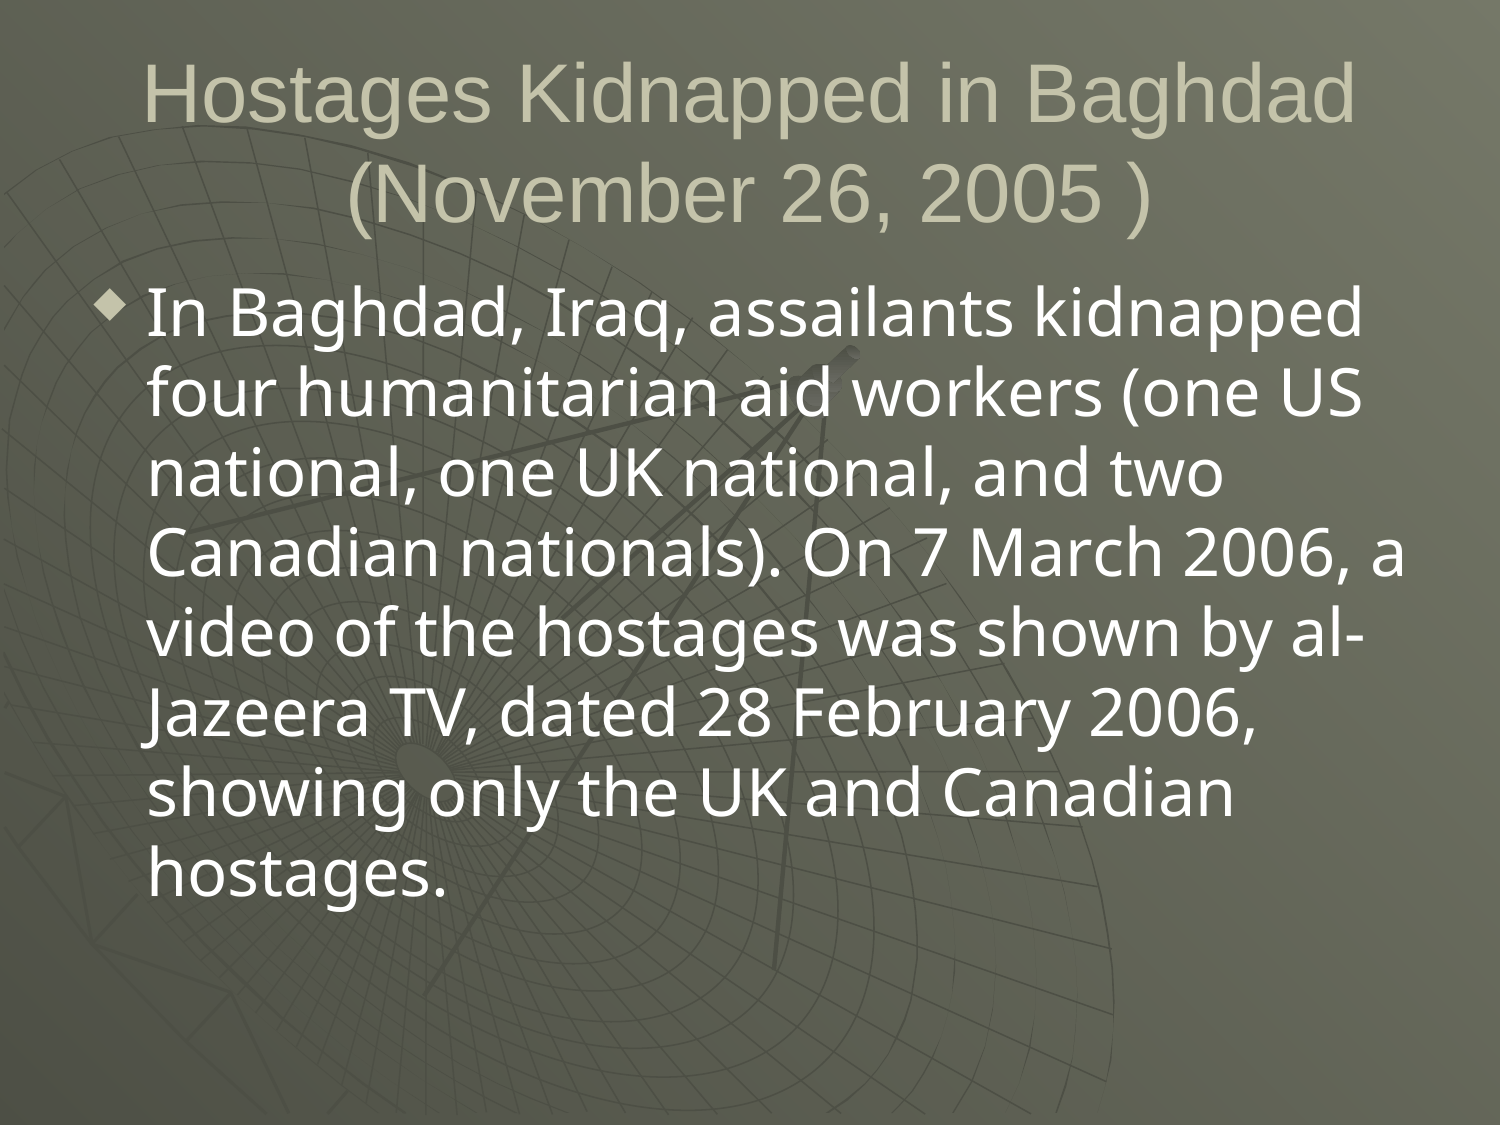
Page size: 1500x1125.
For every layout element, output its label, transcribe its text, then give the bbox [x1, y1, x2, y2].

title Hostages Kidnapped in Baghdad (November 26, 2005 ) [74, 45, 1426, 233]
list In Baghdad, Iraq, assailants kidnapped four humanitarian aid workers (one US national, one UK national, and two Canadian nationals). On 7 March 2006, a video of the hostages was shown by al-Jazeera TV, dated 28 February 2006, showing only the UK and Canadian hostages. [74, 262, 1426, 1006]
